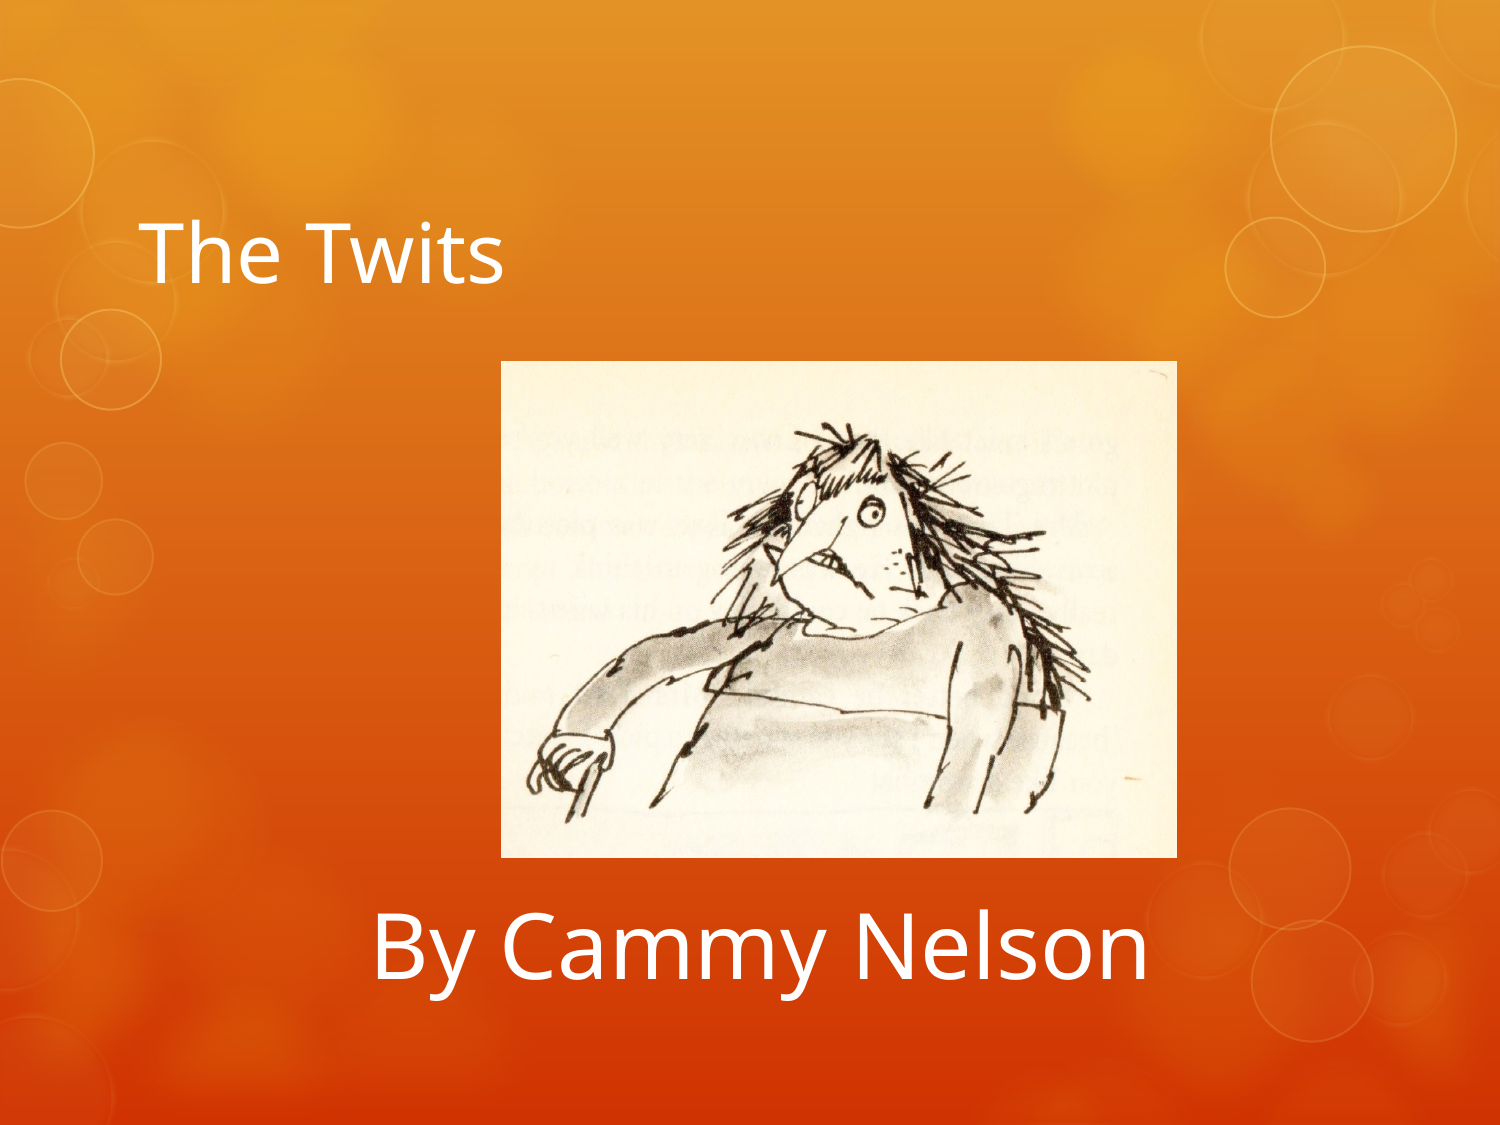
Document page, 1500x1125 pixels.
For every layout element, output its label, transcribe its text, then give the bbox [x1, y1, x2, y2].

text_box By Cammy Nelson [123, 822, 1399, 1064]
picture [501, 361, 1177, 859]
title The Twits [123, 66, 1399, 308]
